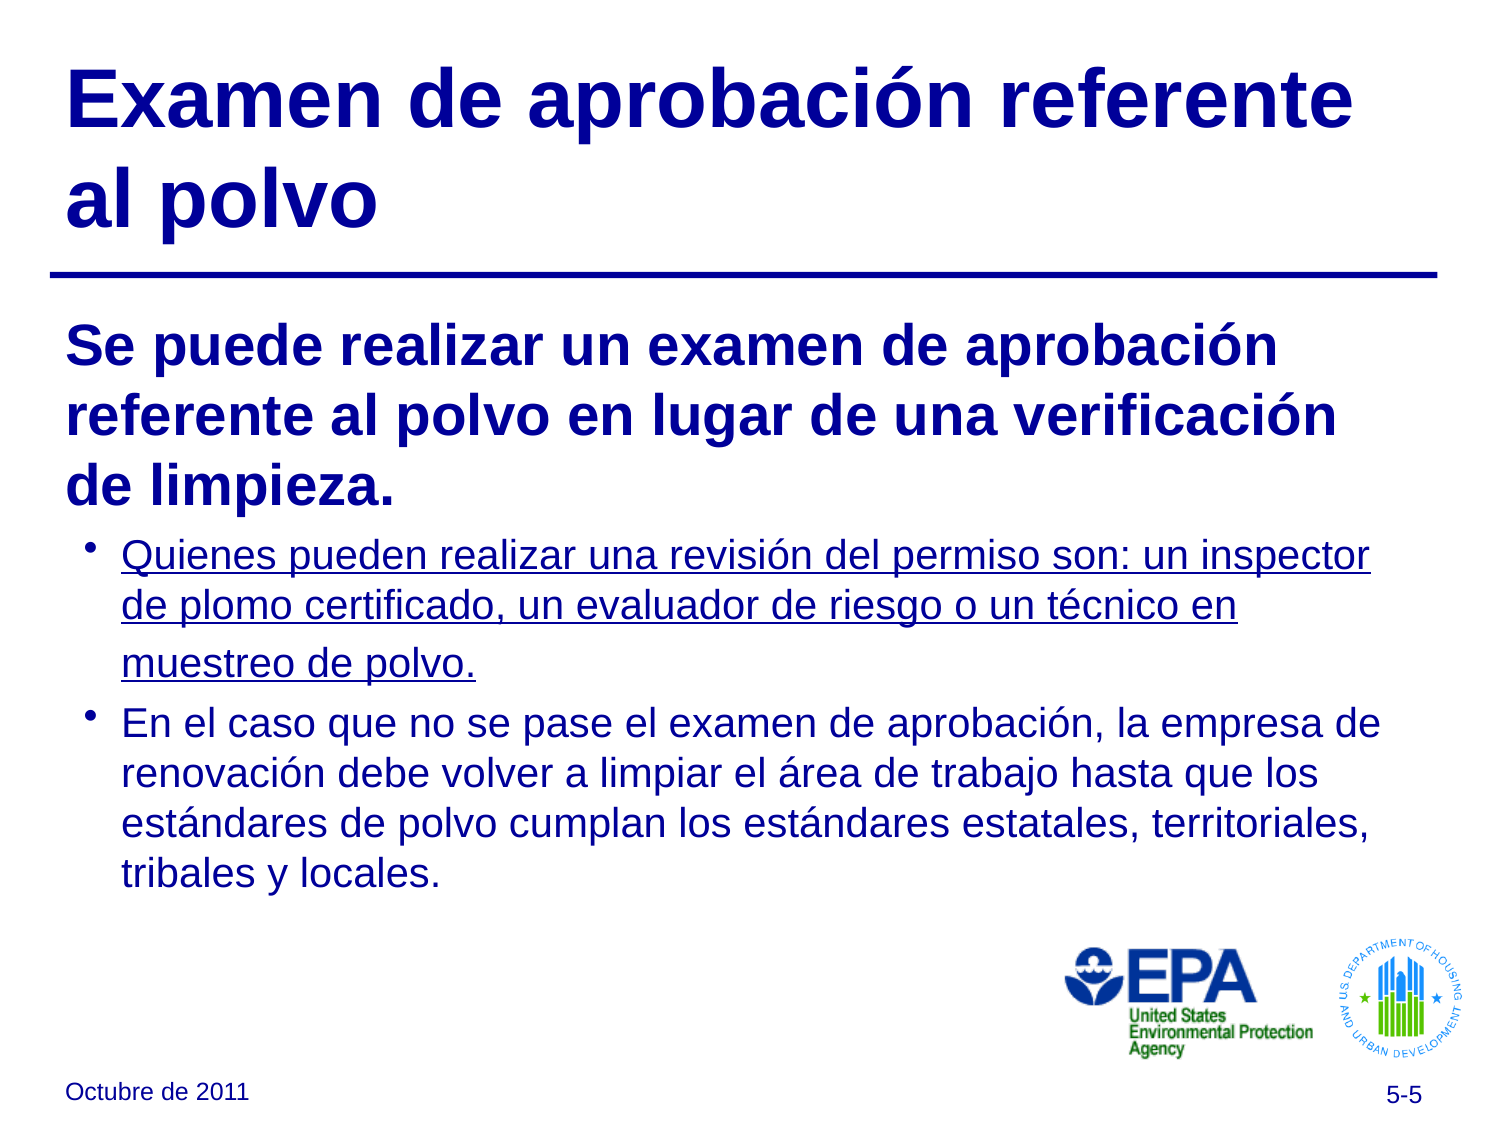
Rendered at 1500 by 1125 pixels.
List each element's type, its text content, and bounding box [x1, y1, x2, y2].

slide_number 5-5 [1124, 1049, 1438, 1125]
picture [1337, 937, 1463, 1059]
title Examen de aprobación referente al polvo [49, 49, 1438, 238]
picture [1062, 976, 1319, 1064]
slide_number Octubre de 2011 [49, 1049, 363, 1125]
list Se puede realizar un examen de aprobación referente al polvo en lugar de una verificación de limpieza. Quienes pueden realizar una revisión del permiso son: un inspector de plomo certificado, un evaluador de riesgo o un técnico en muestreo de polvo. En el caso que no se pase el examen de aprobación, la empresa de renovación debe volver a limpiar el área de trabajo hasta que los estándares de polvo cumplan los estándares estatales, territoriales, tribales y locales. [49, 299, 1438, 976]
